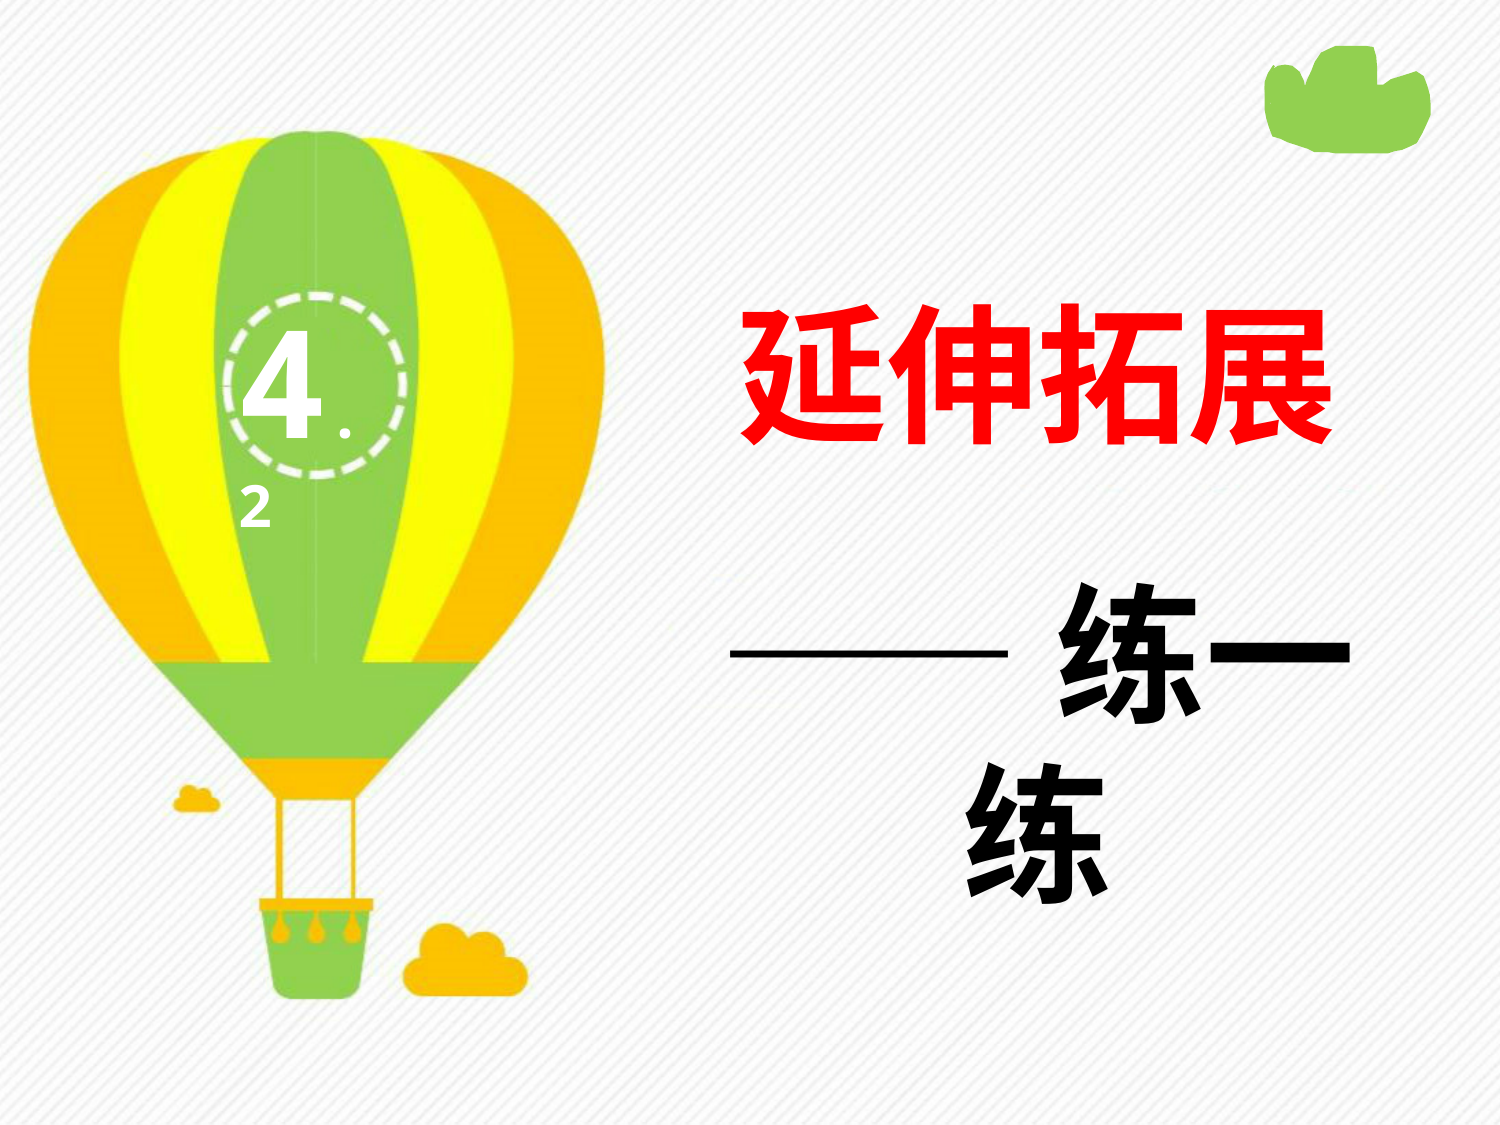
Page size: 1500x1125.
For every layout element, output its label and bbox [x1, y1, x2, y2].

text_box [1265, 46, 1430, 153]
picture [0, 0, 1500, 1125]
